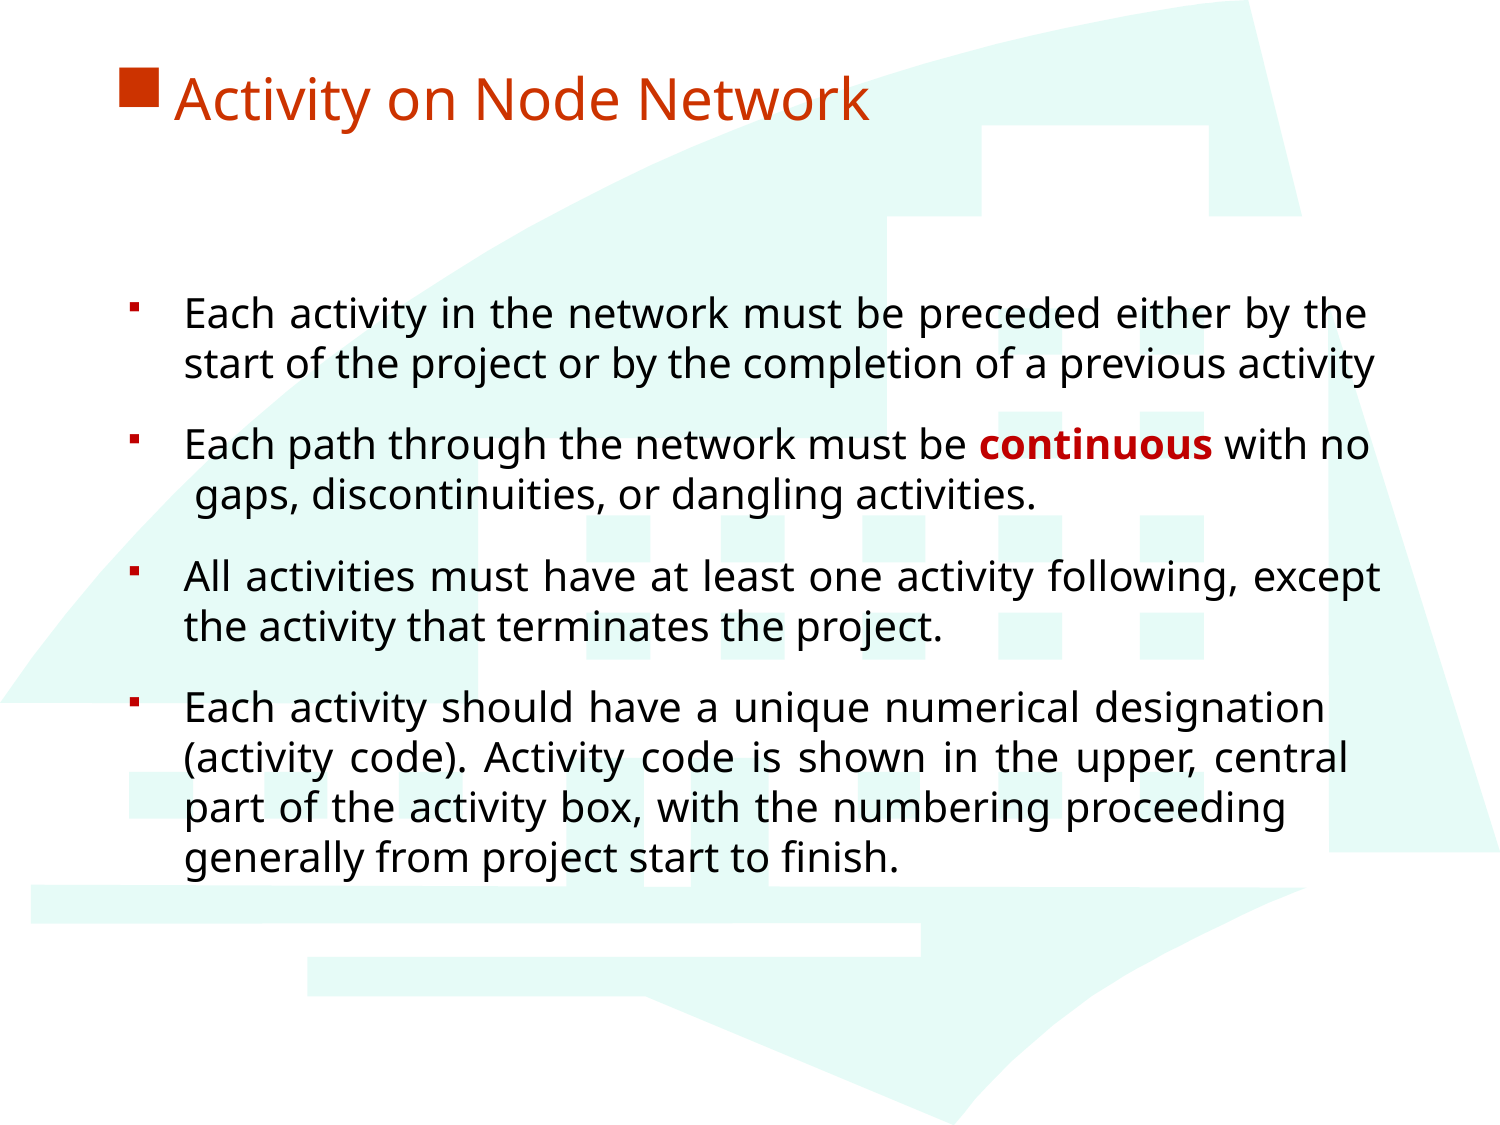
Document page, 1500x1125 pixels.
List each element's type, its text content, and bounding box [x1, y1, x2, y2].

list Each activity in the network must be preceded either by the start of the project or by the completion of a previous activity Each path through the network must be continuous with no gaps, discontinuities, or dangling activities. All activities must have at least one activity following, except the activity that terminates the project. Each activity should have a unique numerical designation (activity code). Activity code is shown in the upper, central part of the activity box, with the numbering proceeding generally from project start to finish. [112, 278, 1397, 965]
text_box Activity on Node Network [112, 62, 925, 148]
